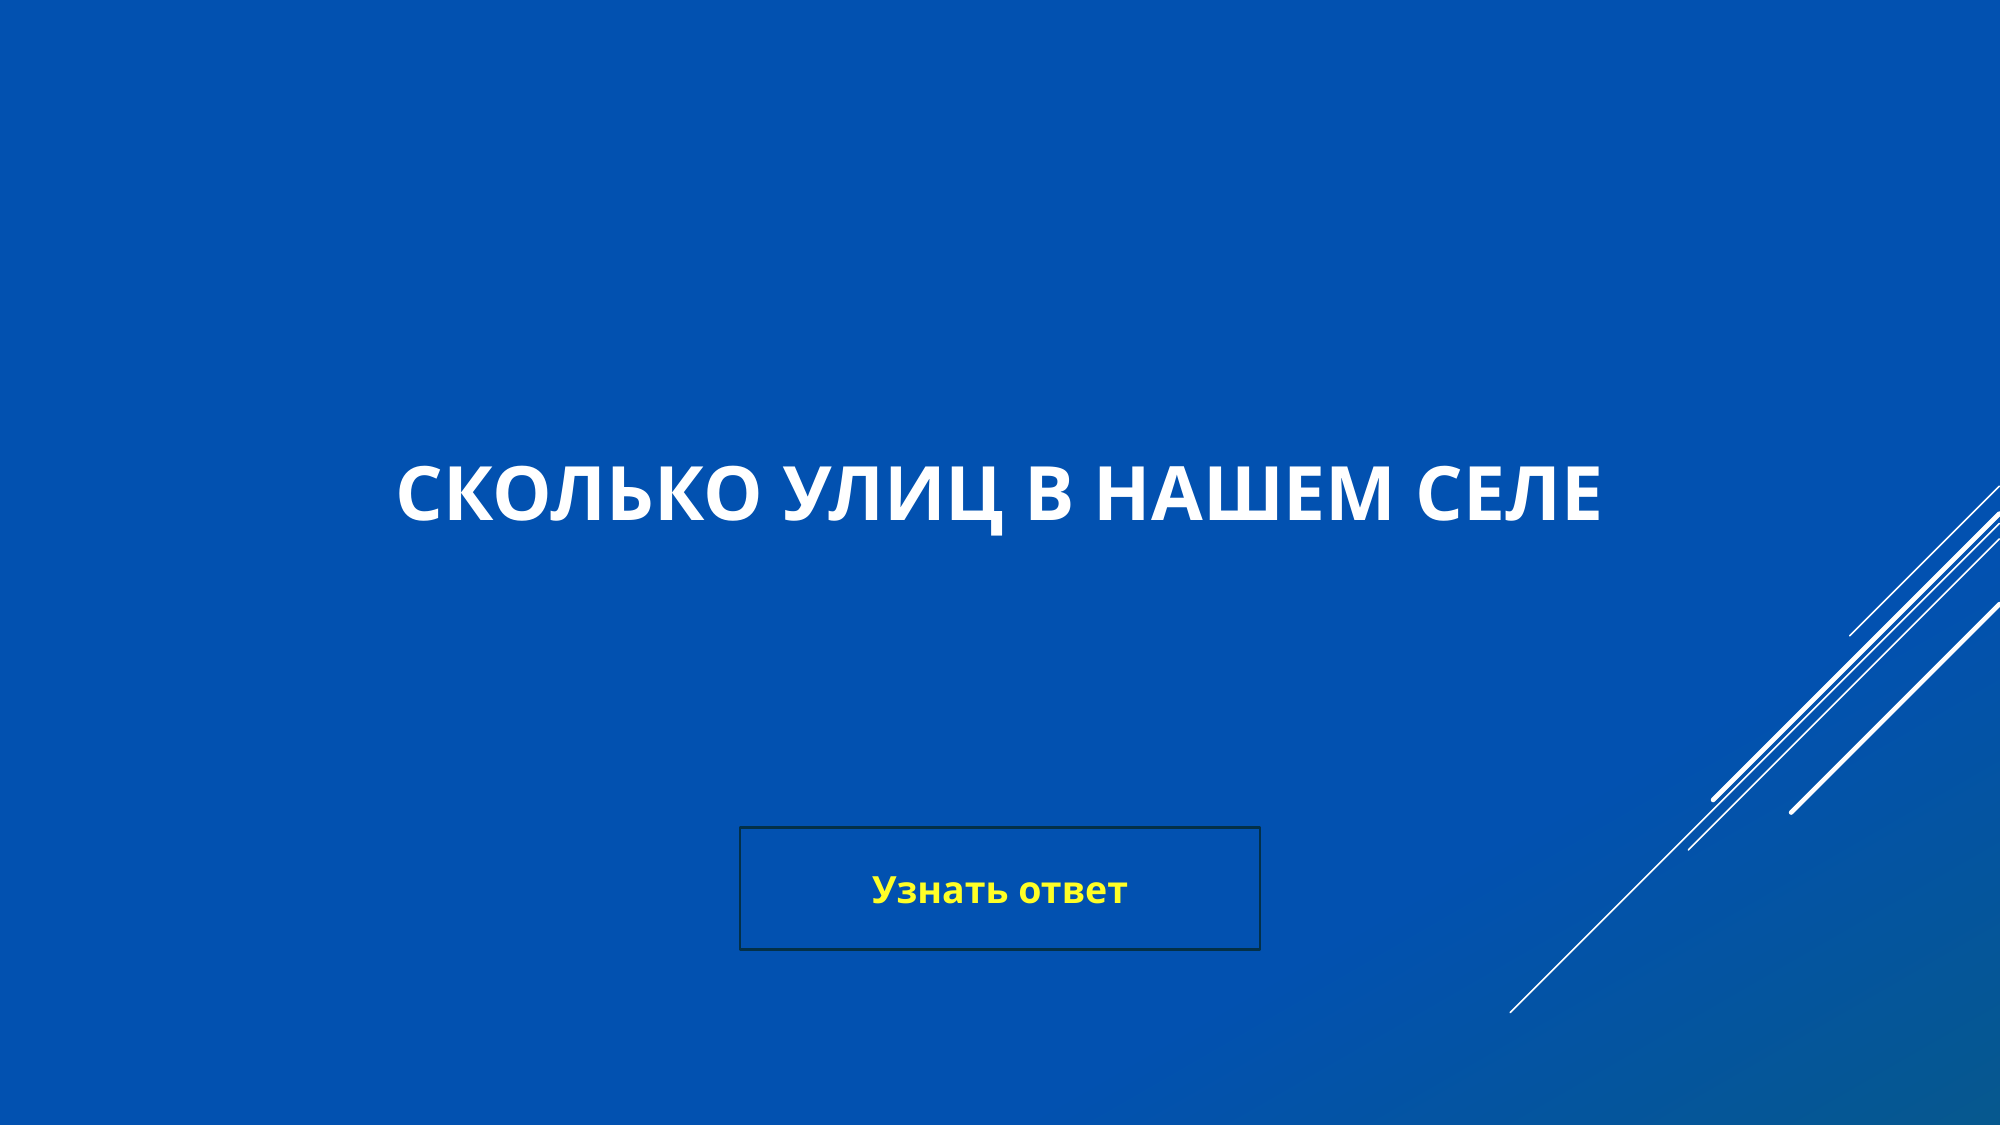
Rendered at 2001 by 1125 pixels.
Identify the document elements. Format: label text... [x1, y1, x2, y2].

title Сколько улиц в нашем селе [300, 366, 1700, 614]
